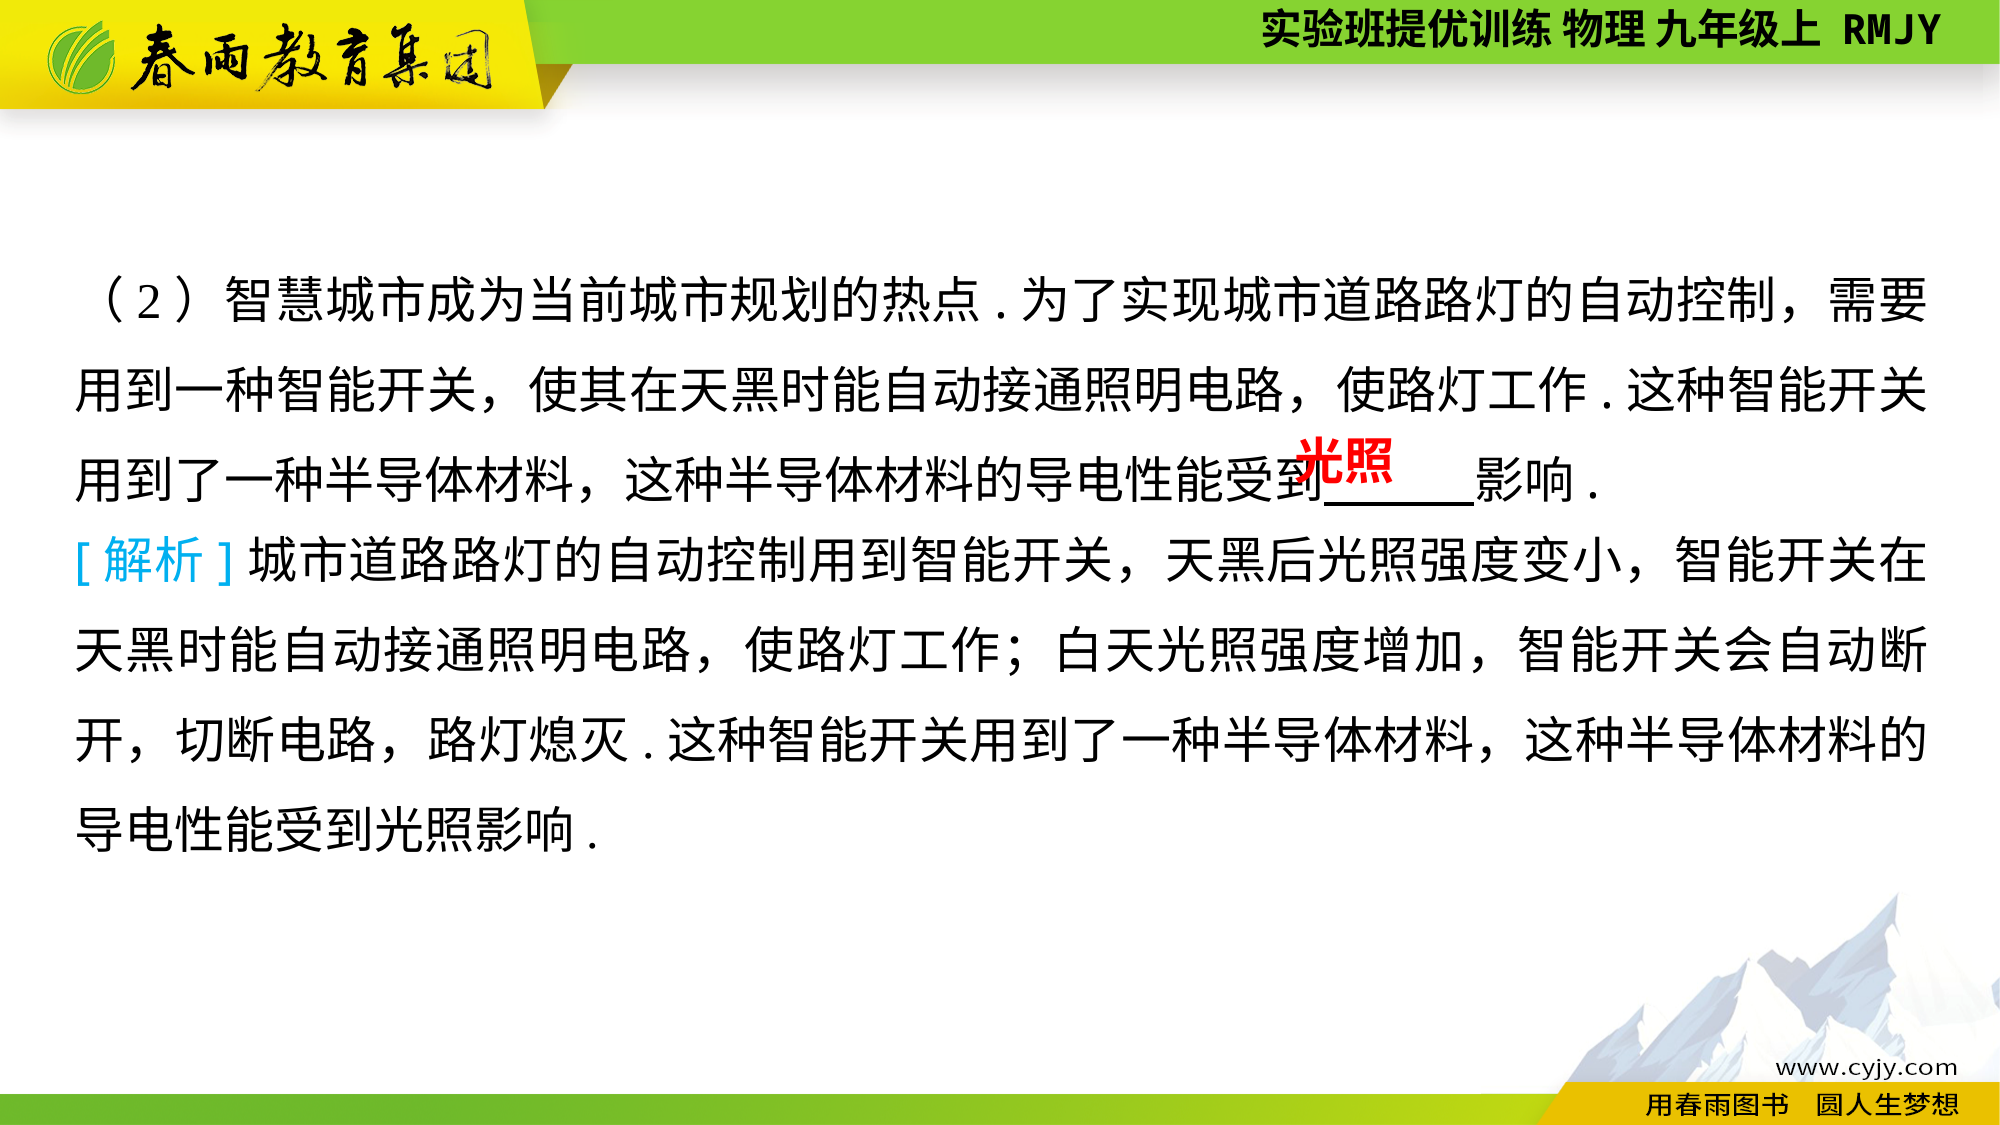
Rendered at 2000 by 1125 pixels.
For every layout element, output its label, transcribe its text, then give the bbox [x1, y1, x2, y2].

list （2）智慧城市成为当前城市规划的热点.为了实现城市道路路灯的自动控制，需要用到一种智能开关，使其在天黑时能自动接通照明电路，使路灯工作.这种智能开关用到了一种半导体材料，这种半导体材料的导电性能受到 影响. [59, 230, 1944, 490]
picture [0, 0, 2000, 1125]
text_box [解析]城市道路路灯的自动控制用到智能开关，天黑后光照强度变小，智能开关在天黑时能自动接通照明电路，使路灯工作；白天光照强度增加，智能开关会自动断开，切断电路，路灯熄灭.这种智能开关用到了一种半导体材料，这种半导体材料的导电性能受到光照影响. [59, 490, 1944, 866]
text_box 光照 [1279, 422, 1410, 490]
